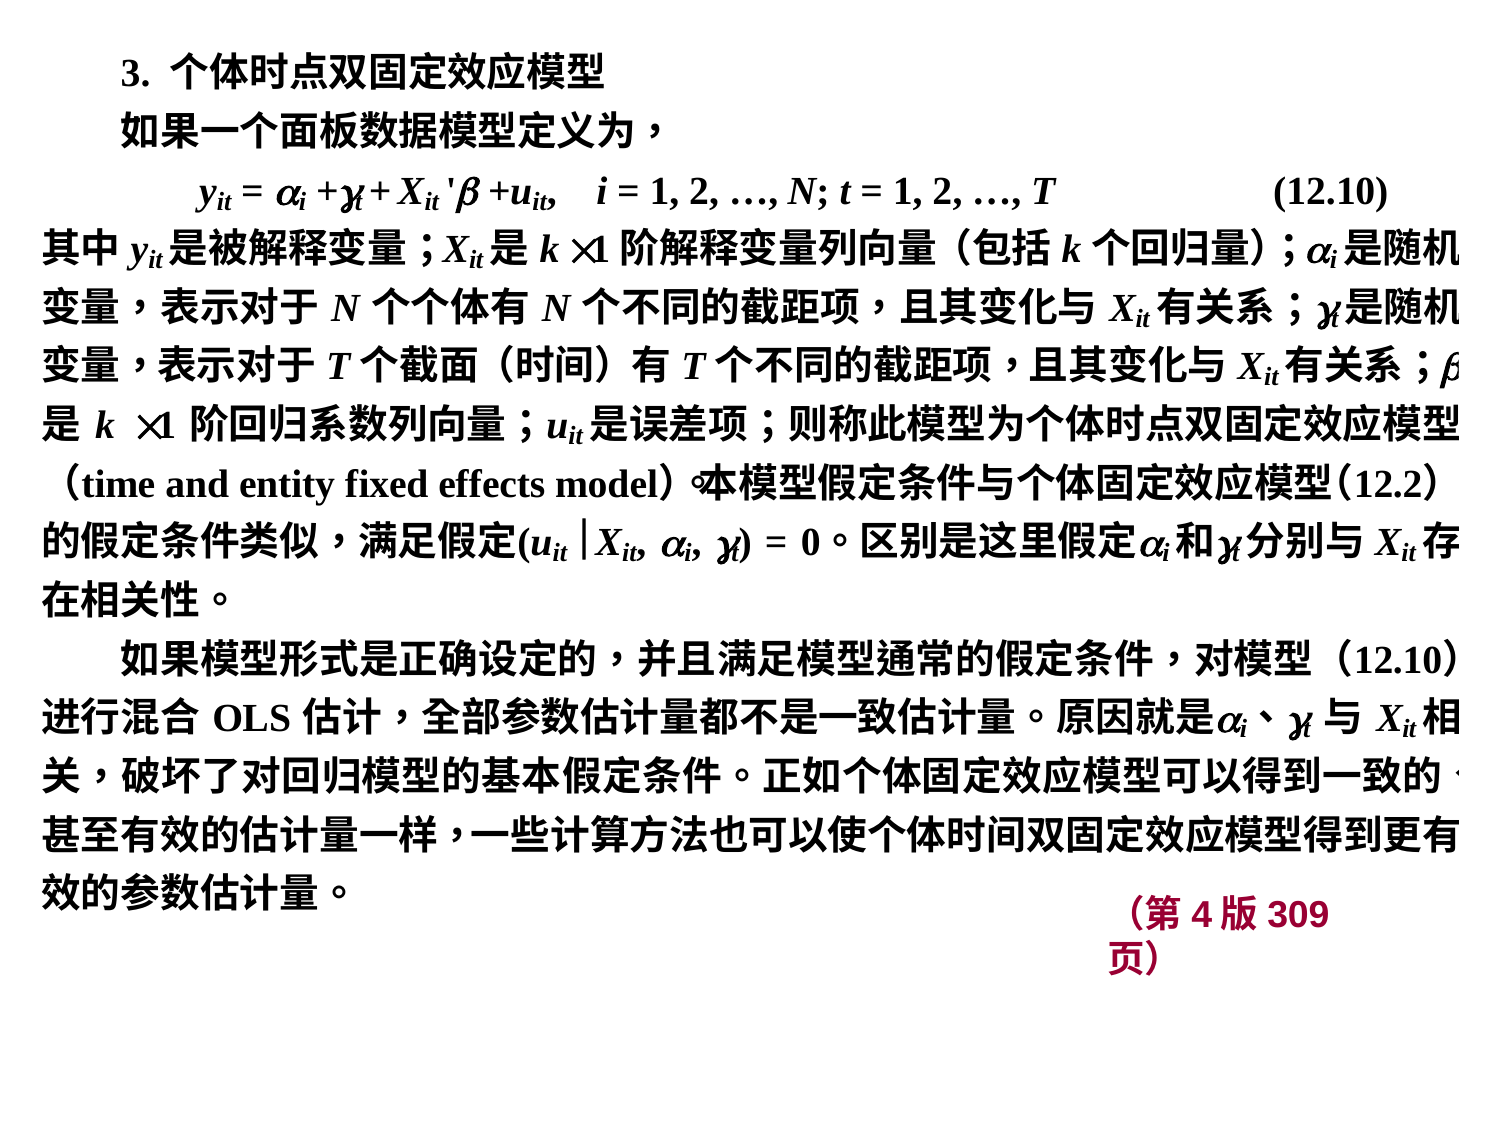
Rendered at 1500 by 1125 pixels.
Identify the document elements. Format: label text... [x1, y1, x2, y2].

text_box （第4版309页） [1092, 932, 1388, 988]
picture [41, 42, 1459, 923]
